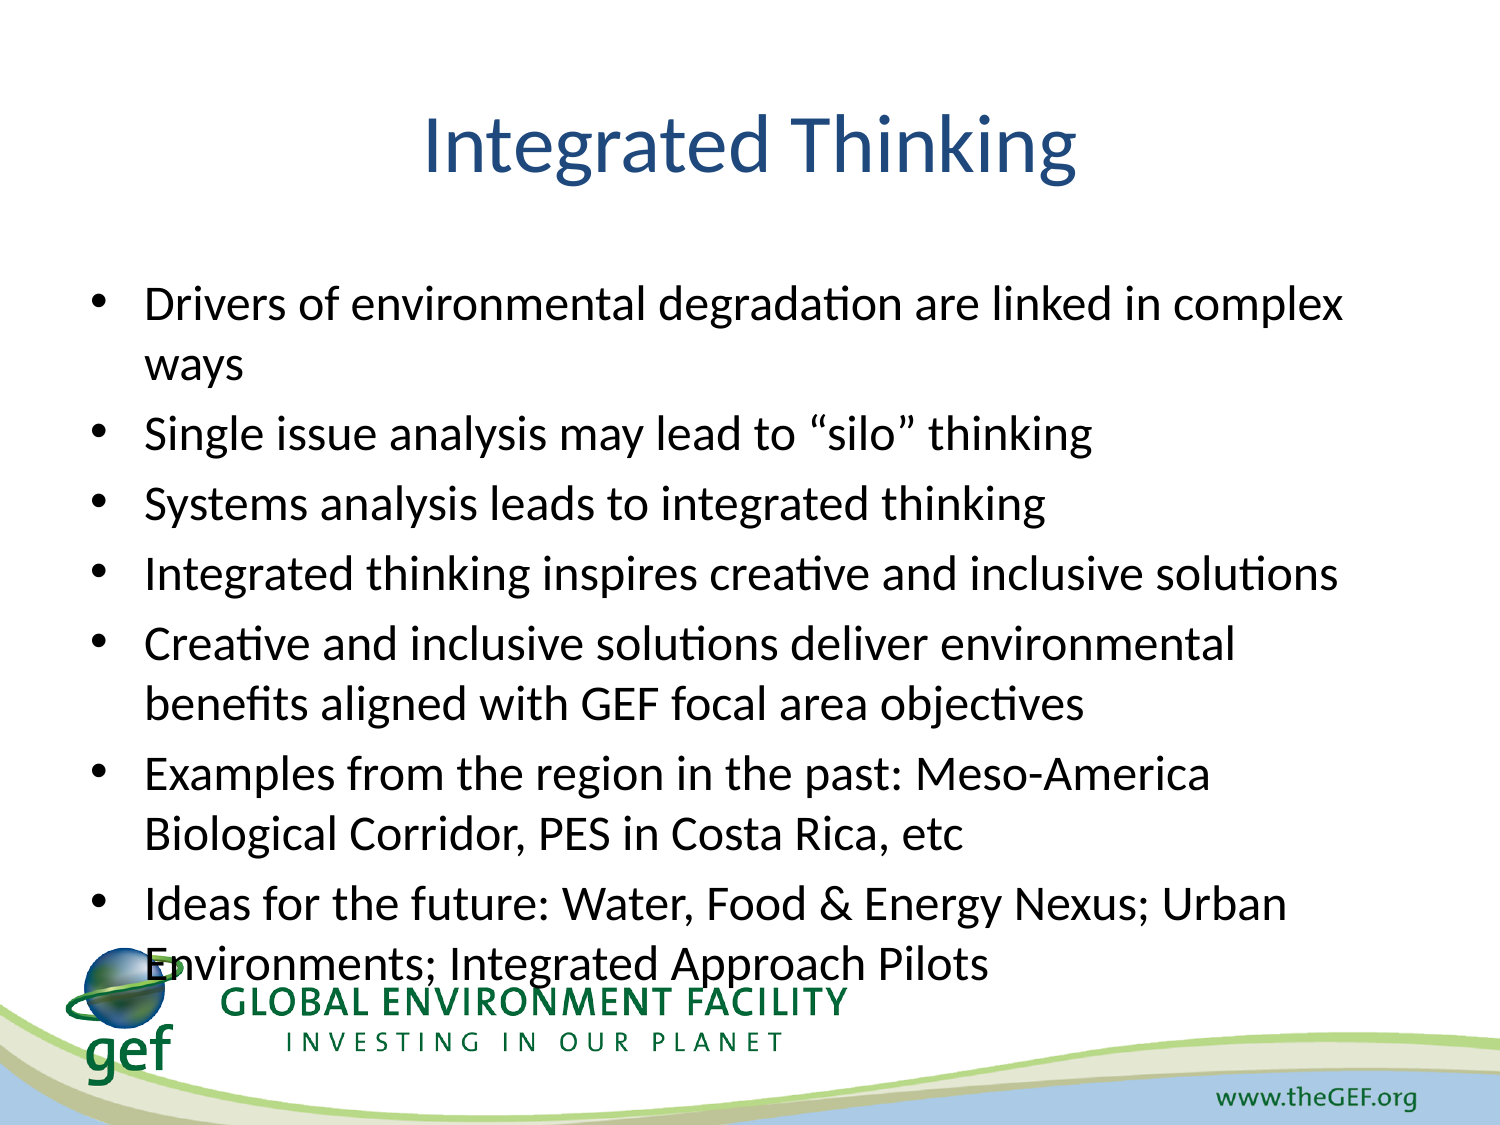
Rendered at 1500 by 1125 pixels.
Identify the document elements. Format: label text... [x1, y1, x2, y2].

picture [0, 920, 1500, 1125]
title Integrated Thinking [74, 44, 1426, 233]
list Drivers of environmental degradation are linked in complex ways Single issue analysis may lead to “silo” thinking Systems analysis leads to integrated thinking Integrated thinking inspires creative and inclusive solutions Creative and inclusive solutions deliver environmental benefits aligned with GEF focal area objectives Examples from the region in the past: Meso-America Biological Corridor, PES in Costa Rica, etc Ideas for the future: Water, Food & Energy Nexus; Urban Environments; Integrated Approach Pilots [74, 262, 1426, 1006]
